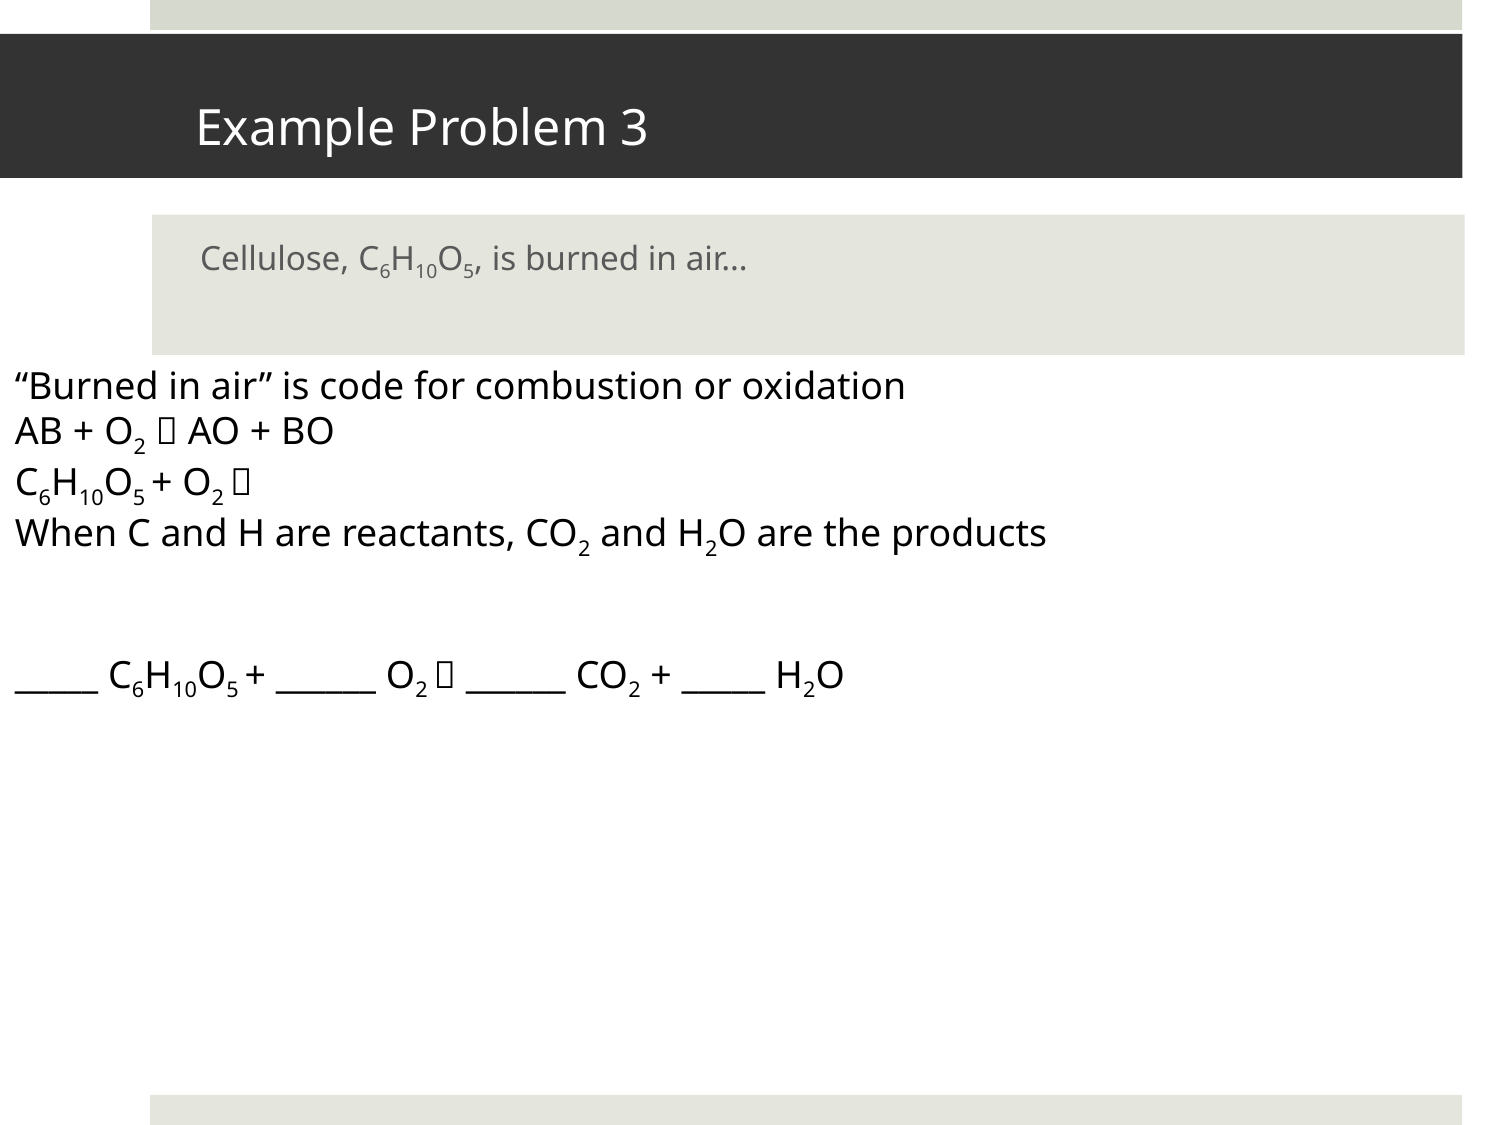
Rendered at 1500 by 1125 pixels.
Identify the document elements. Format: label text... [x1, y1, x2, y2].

subtitle Cellulose, C6H10O5, is burned in air… [152, 214, 1465, 354]
text_box “Burned in air” is code for combustion or oxidation AB + O2  AO + BO C6H10O5 + O2  When C and H are reactants, CO2 and H2O are the products _____ C6H10O5 + ______ O2  ______ CO2 + _____ H2O [0, 354, 1500, 755]
title Example Problem 3 [0, 33, 1463, 178]
